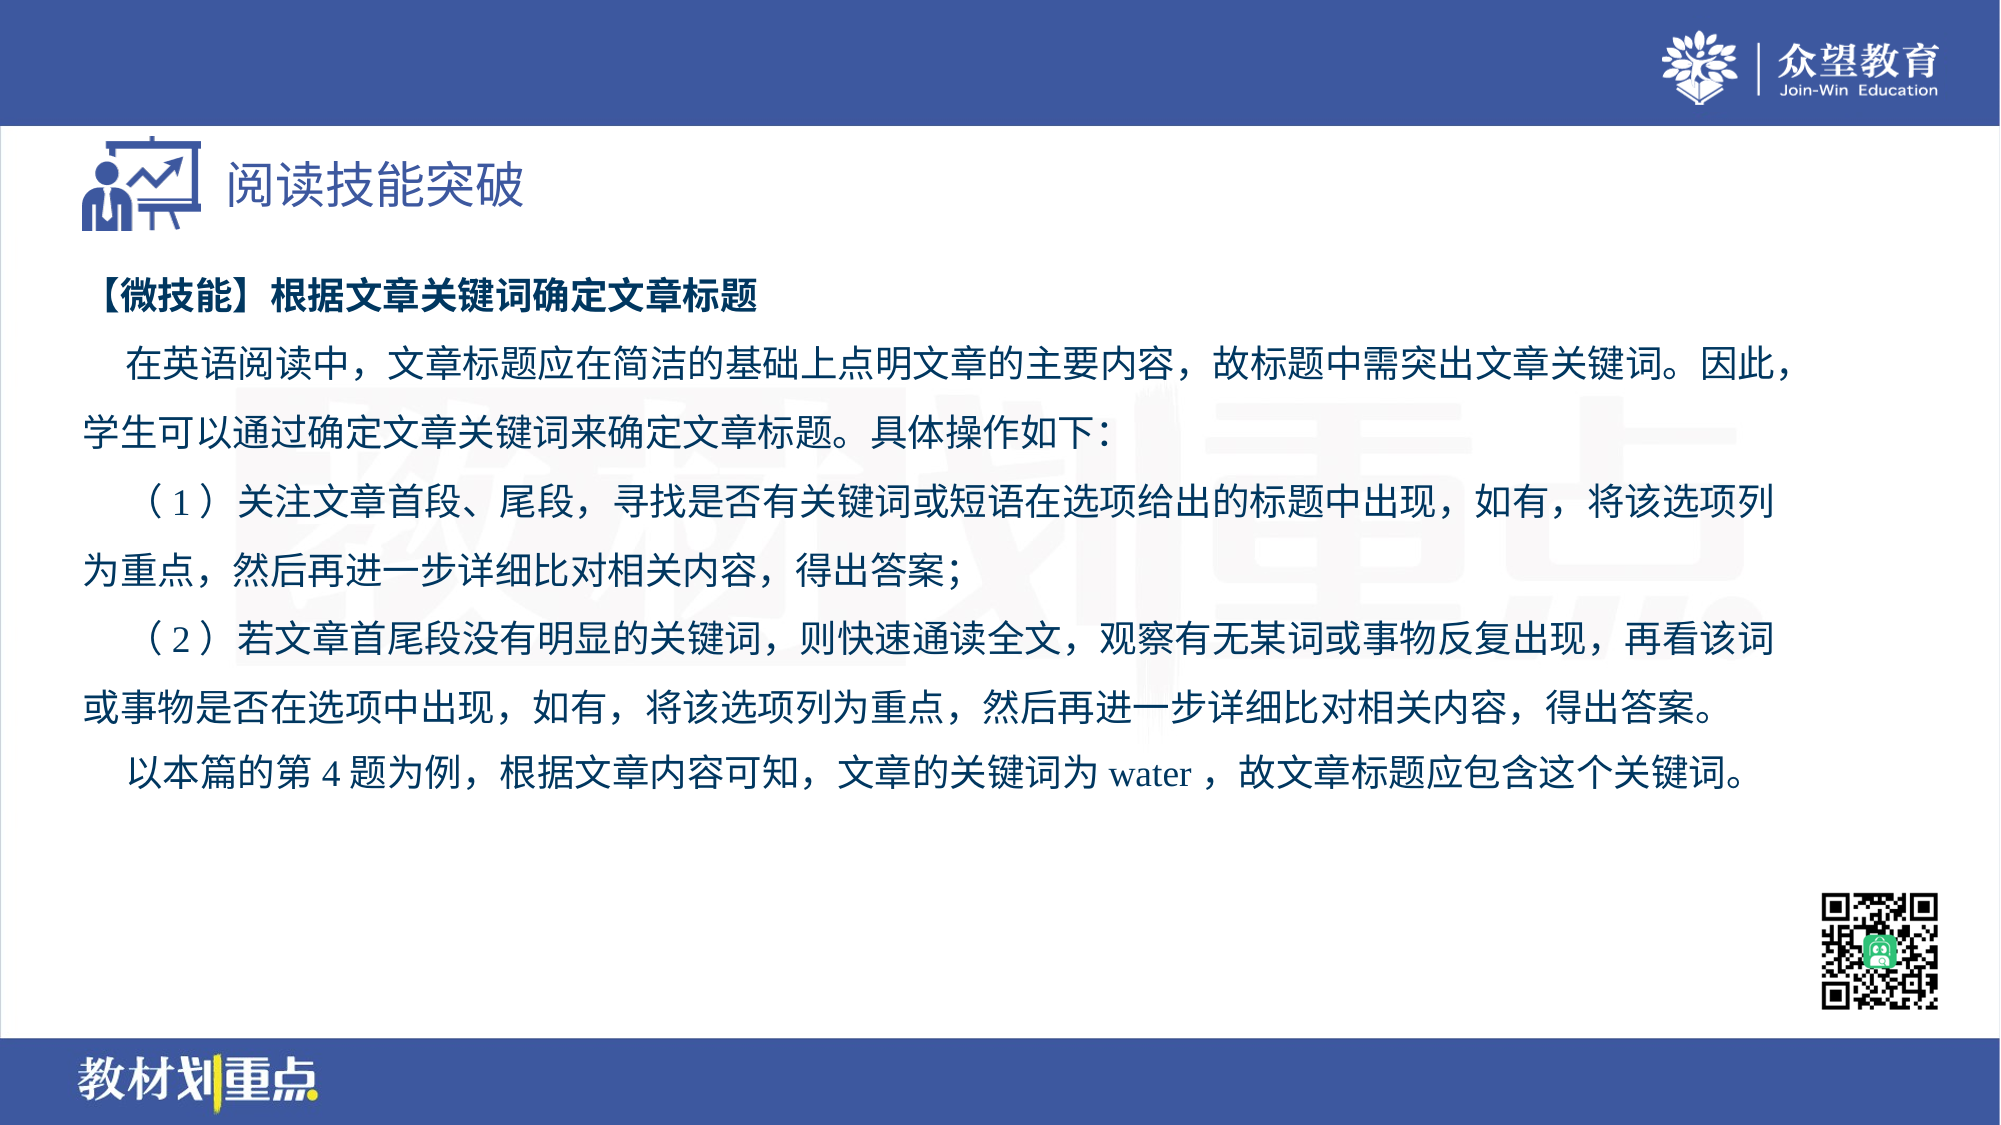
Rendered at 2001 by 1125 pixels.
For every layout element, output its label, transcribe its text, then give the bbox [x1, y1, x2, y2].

picture [0, 0, 2000, 1125]
text_box 【微技能】根据文章关键词确定文章标题 在英语阅读中，文章标题应在简洁的基础上点明文章的主要内容，故标题中需突出文章关键词。因此， 学生可以通过确定文章关键词来确定文章标题。具体操作如下： （1）关注文章首段、尾段，寻找是否有关键词或短语在选项给出的标题中出现，如有，将该选项列 为重点，然后再进一步详细比对相关内容，得出答案； （2）若文章首尾段没有明显的关键词，则快速通读全文，观察有无某词或事物反复出现，再看该词 或事物是否在选项中出现，如有，将该选项列为重点，然后再进一步详细比对相关内容，得出答案。 以本篇的第4题为例，根据文章内容可知，文章的关键词为water，故文章标题应包含这个关键词。 [82, 248, 1817, 787]
